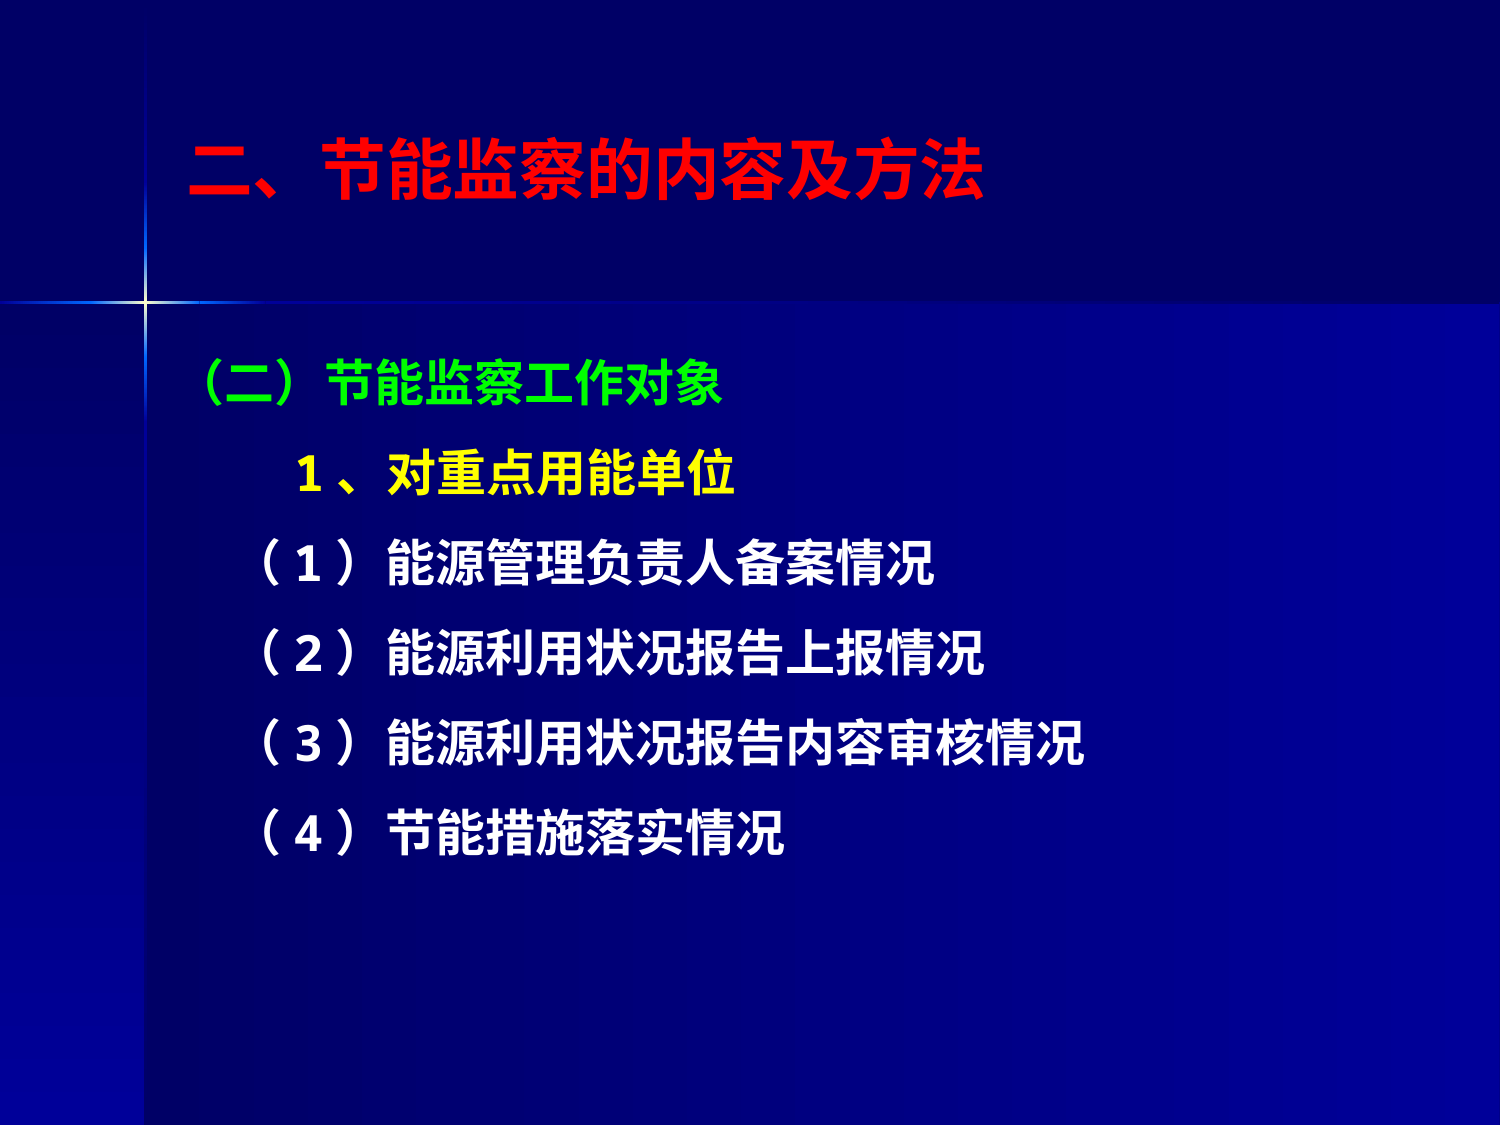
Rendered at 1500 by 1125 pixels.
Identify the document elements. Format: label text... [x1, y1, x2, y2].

list （二）节能监察工作对象 1、对重点用能单位 （1）能源管理负责人备案情况 （2）能源利用状况报告上报情况 （3）能源利用状况报告内容审核情况 （4）节能措施落实情况 [159, 314, 1412, 1059]
title 二、节能监察的内容及方法 [170, 49, 1413, 286]
